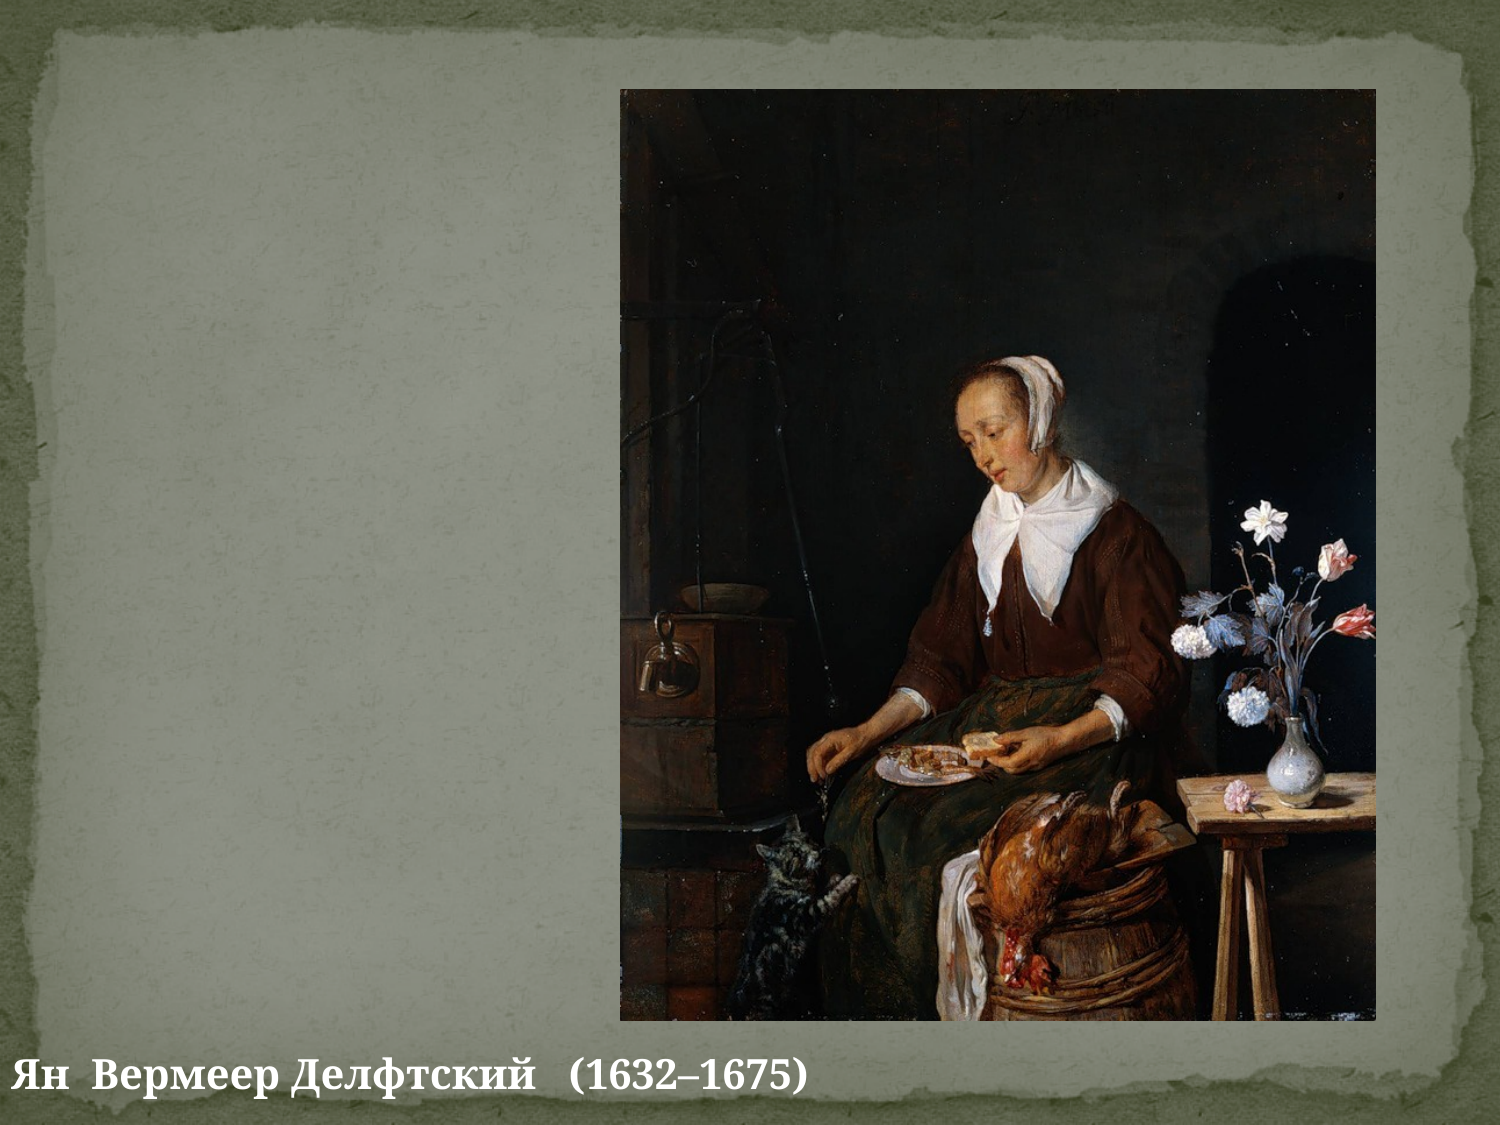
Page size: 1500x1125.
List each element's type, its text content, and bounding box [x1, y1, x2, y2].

picture [620, 89, 1376, 1021]
text_box Ян Вермеер Делфтский (1632–1675) [0, 1040, 824, 1105]
